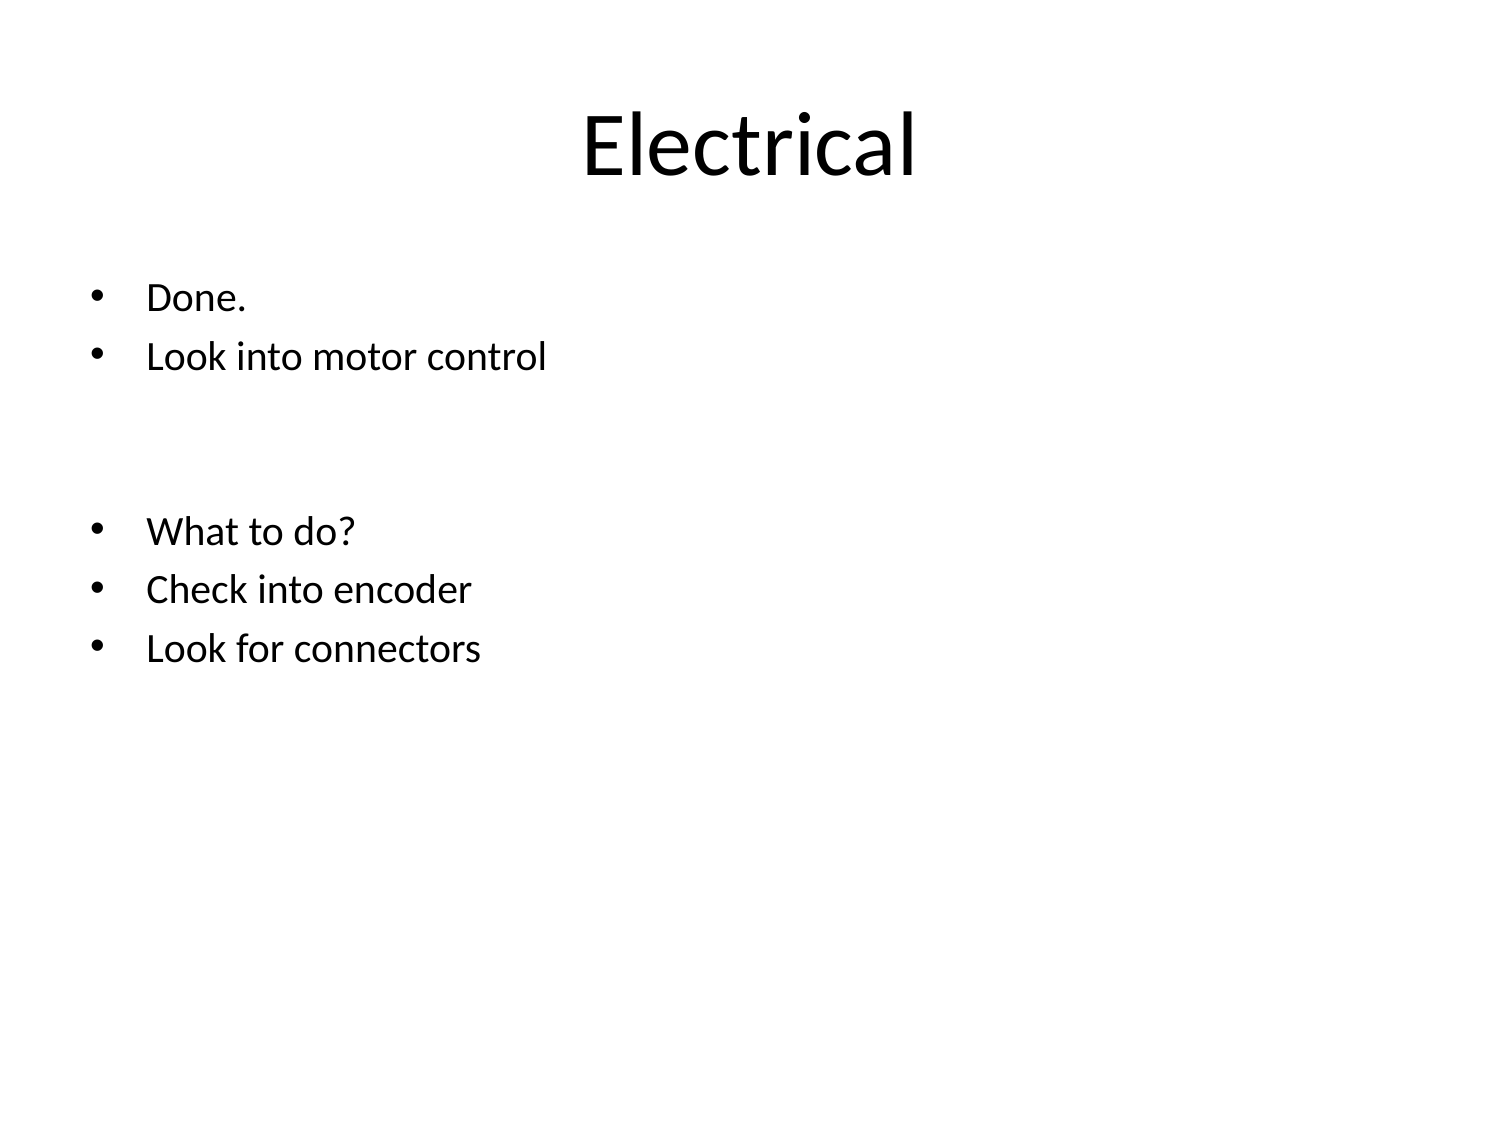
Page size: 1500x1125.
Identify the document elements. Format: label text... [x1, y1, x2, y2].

list Done. Look into motor control What to do? Check into encoder Look for connectors [75, 262, 1425, 1005]
title Electrical [75, 45, 1425, 233]
